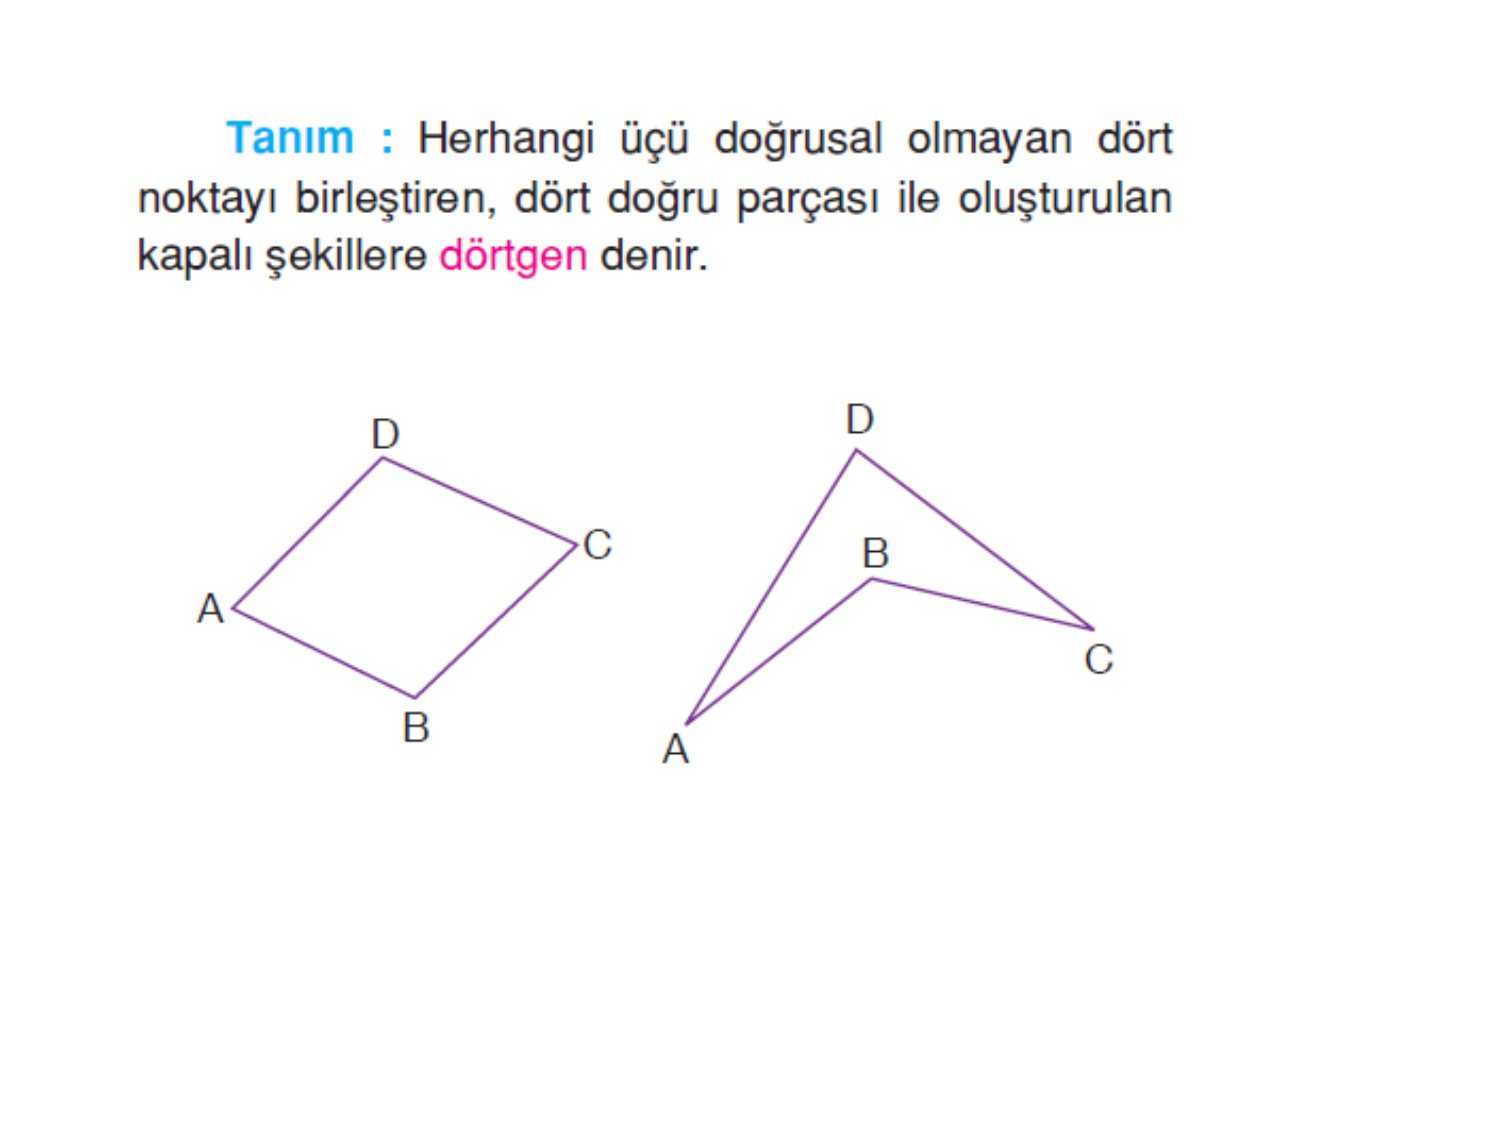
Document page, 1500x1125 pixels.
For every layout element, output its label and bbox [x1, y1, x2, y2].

list [123, 113, 1206, 788]
